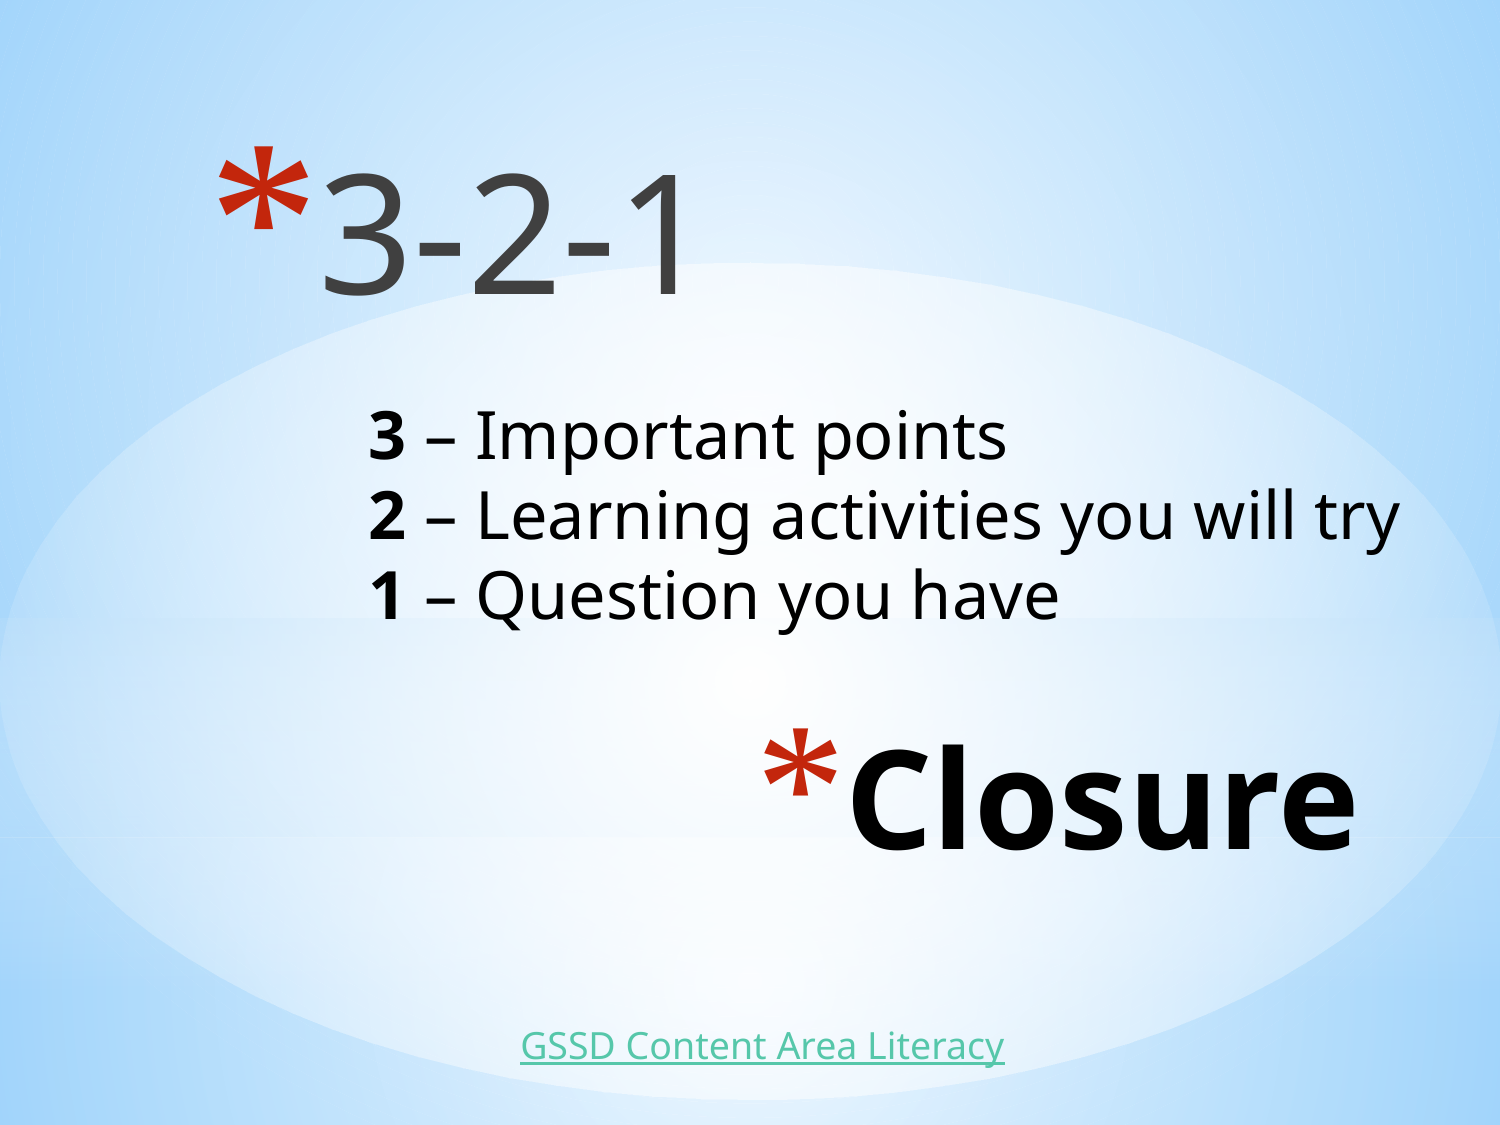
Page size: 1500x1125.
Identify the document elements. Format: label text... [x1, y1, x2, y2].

title Closure [183, 704, 1375, 1023]
text_box GSSD Content Area Literacy [505, 1014, 1020, 1081]
list 3-2-1 [187, 120, 1238, 690]
text_box 3 – Important points 2 – Learning activities you will try 1 – Question you have [354, 385, 1417, 640]
